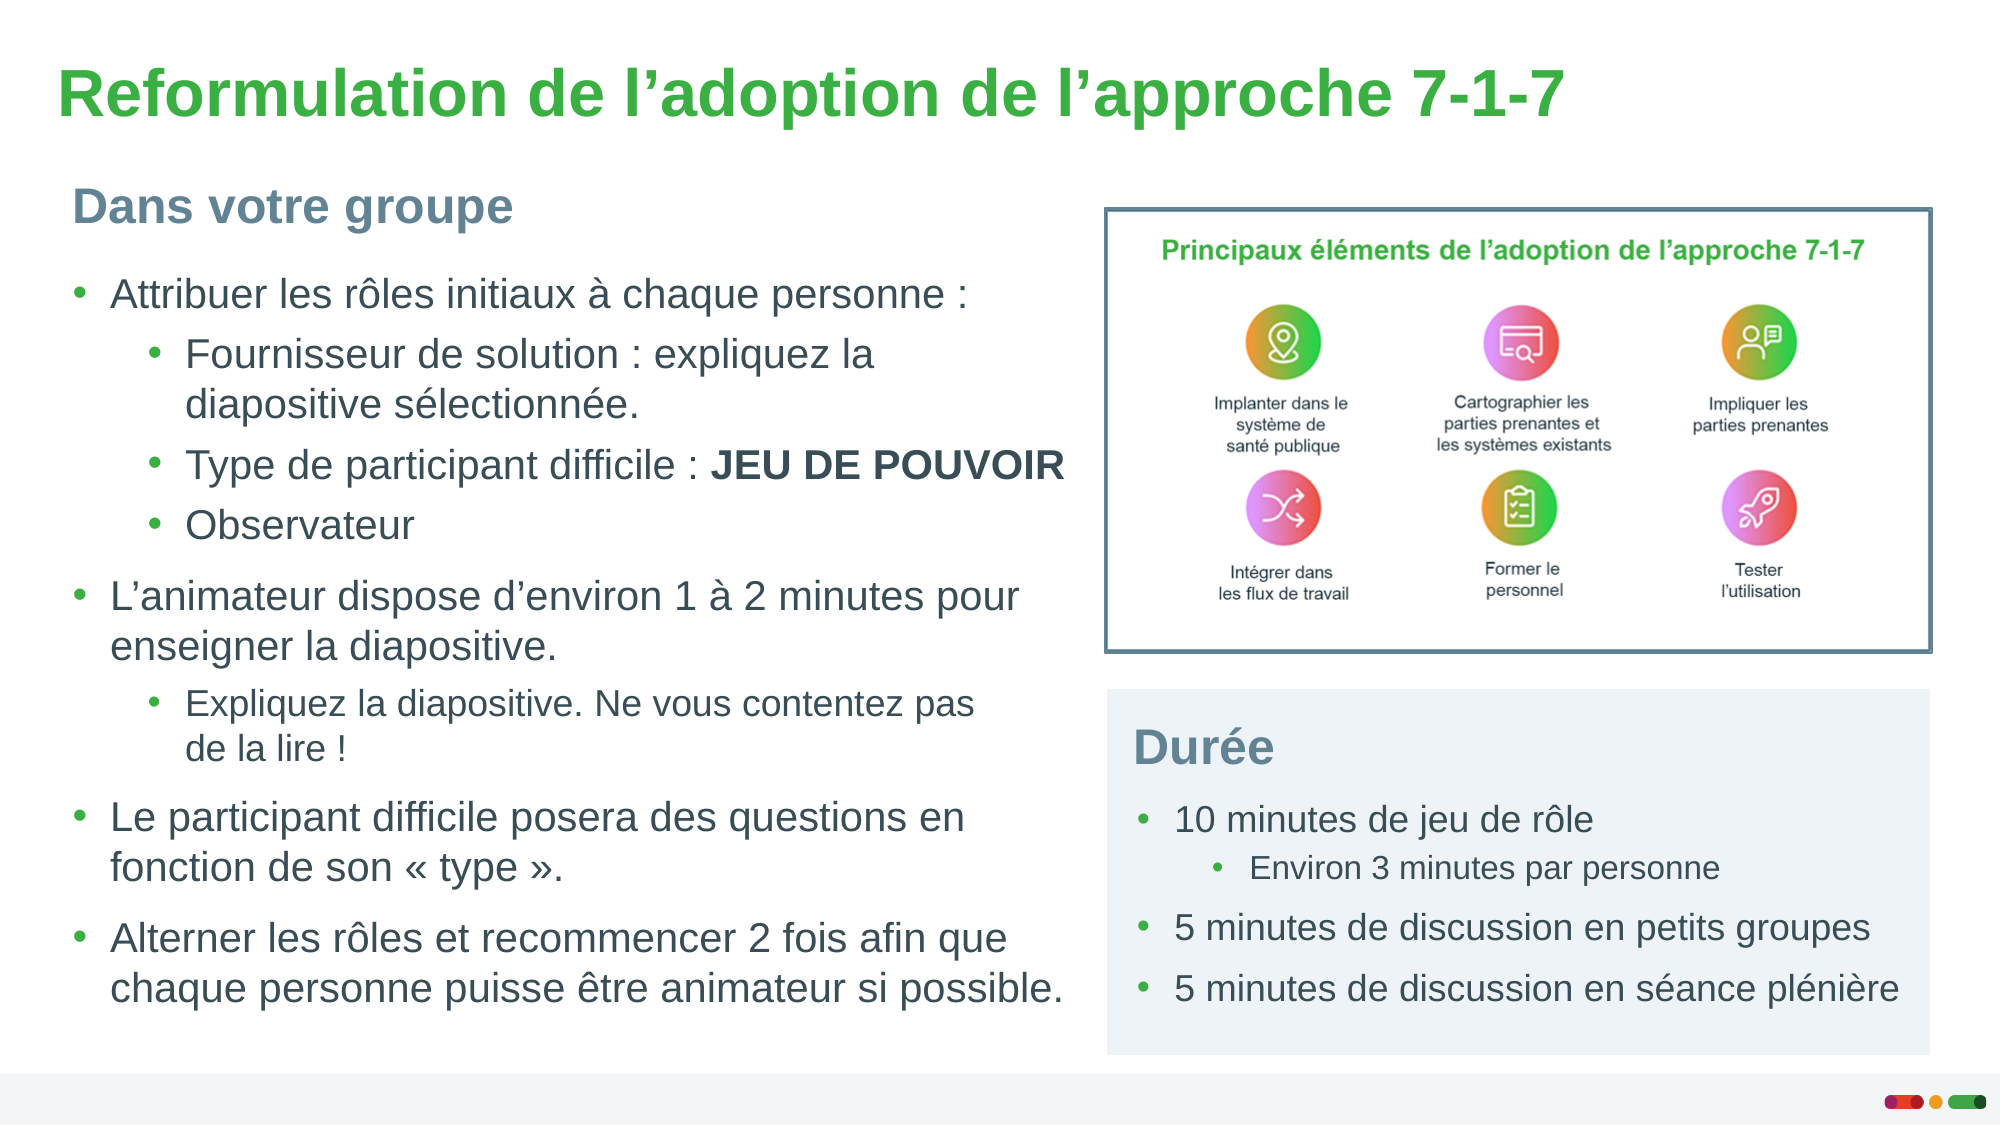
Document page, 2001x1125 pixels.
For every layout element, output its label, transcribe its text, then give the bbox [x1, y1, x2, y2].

title Reformulation de l’adoption de l’approche 7-1-7 [42, 42, 1768, 207]
list Durée [1118, 652, 1920, 783]
list Dans votre groupe [57, 106, 904, 242]
text_box [1105, 687, 1932, 1057]
picture [1105, 209, 1931, 652]
list 10 minutes de jeu de rôle Environ 3 minutes par personne 5 minutes de discussion en petits groupes 5 minutes de discussion en séance plénière [1121, 792, 1943, 1030]
list Attribuer les rôles initiaux à chaque personne : Fournisseur de solution : expliquez la diapositive sélectionnée. Type de participant difficile : JEU DE POUVOIR Observateur L’animateur dispose d’environ 1 à 2 minutes pour enseigner la diapositive. Expliquez la diapositive. Ne vous contentez pas de la lire ! Le participant difficile posera des questions en fonction de son « type ». Alterner les rôles et recommencer 2 fois afin que chaque personne puisse être animateur si possible. [57, 259, 1095, 944]
